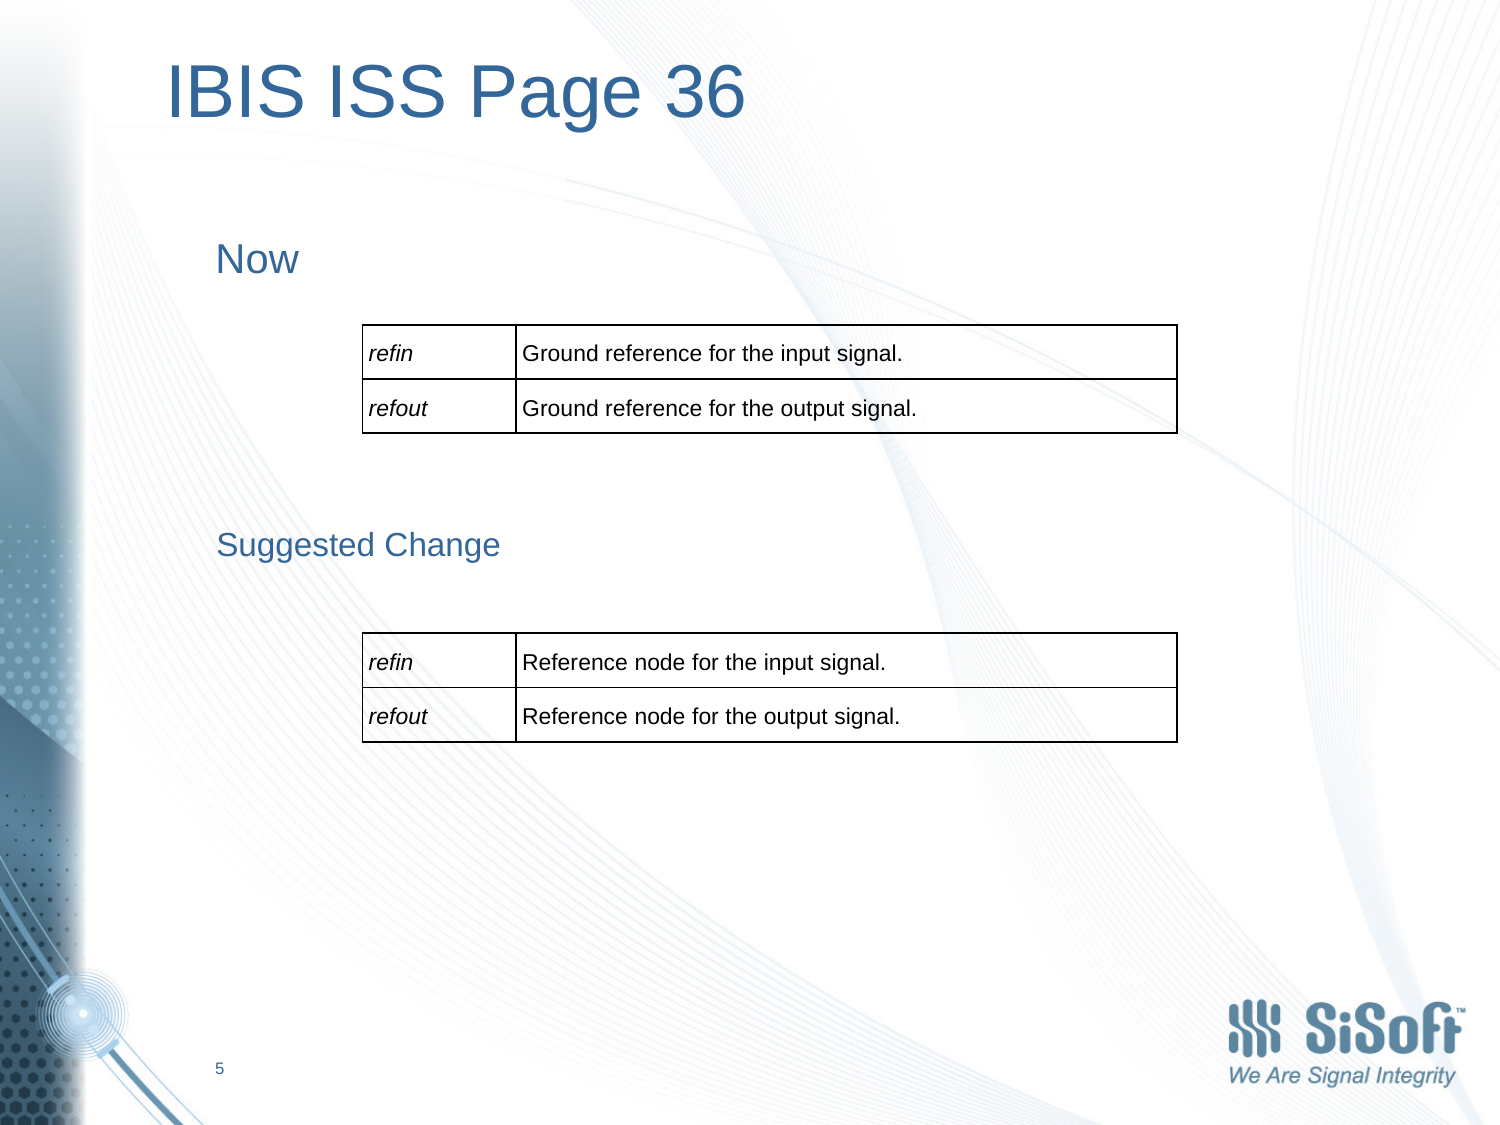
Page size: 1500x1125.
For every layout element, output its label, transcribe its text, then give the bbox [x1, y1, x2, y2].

table_cell Reference node for the output signal. [517, 688, 1176, 741]
text_box Suggested Change [201, 515, 517, 571]
table_header refin [363, 326, 515, 378]
text_box Now [200, 224, 314, 290]
table_header Ground reference for the input signal. [517, 326, 1176, 378]
table_cell refout [363, 380, 515, 432]
picture [0, 0, 1500, 1125]
table_cell refout [363, 688, 515, 741]
title IBIS ISS Page 36 [150, 24, 1300, 150]
table_header Reference node for the input signal. [517, 634, 1176, 687]
footer 5 [200, 1050, 975, 1104]
table_header refin [363, 634, 515, 687]
table_cell Ground reference for the output signal. [517, 380, 1176, 432]
